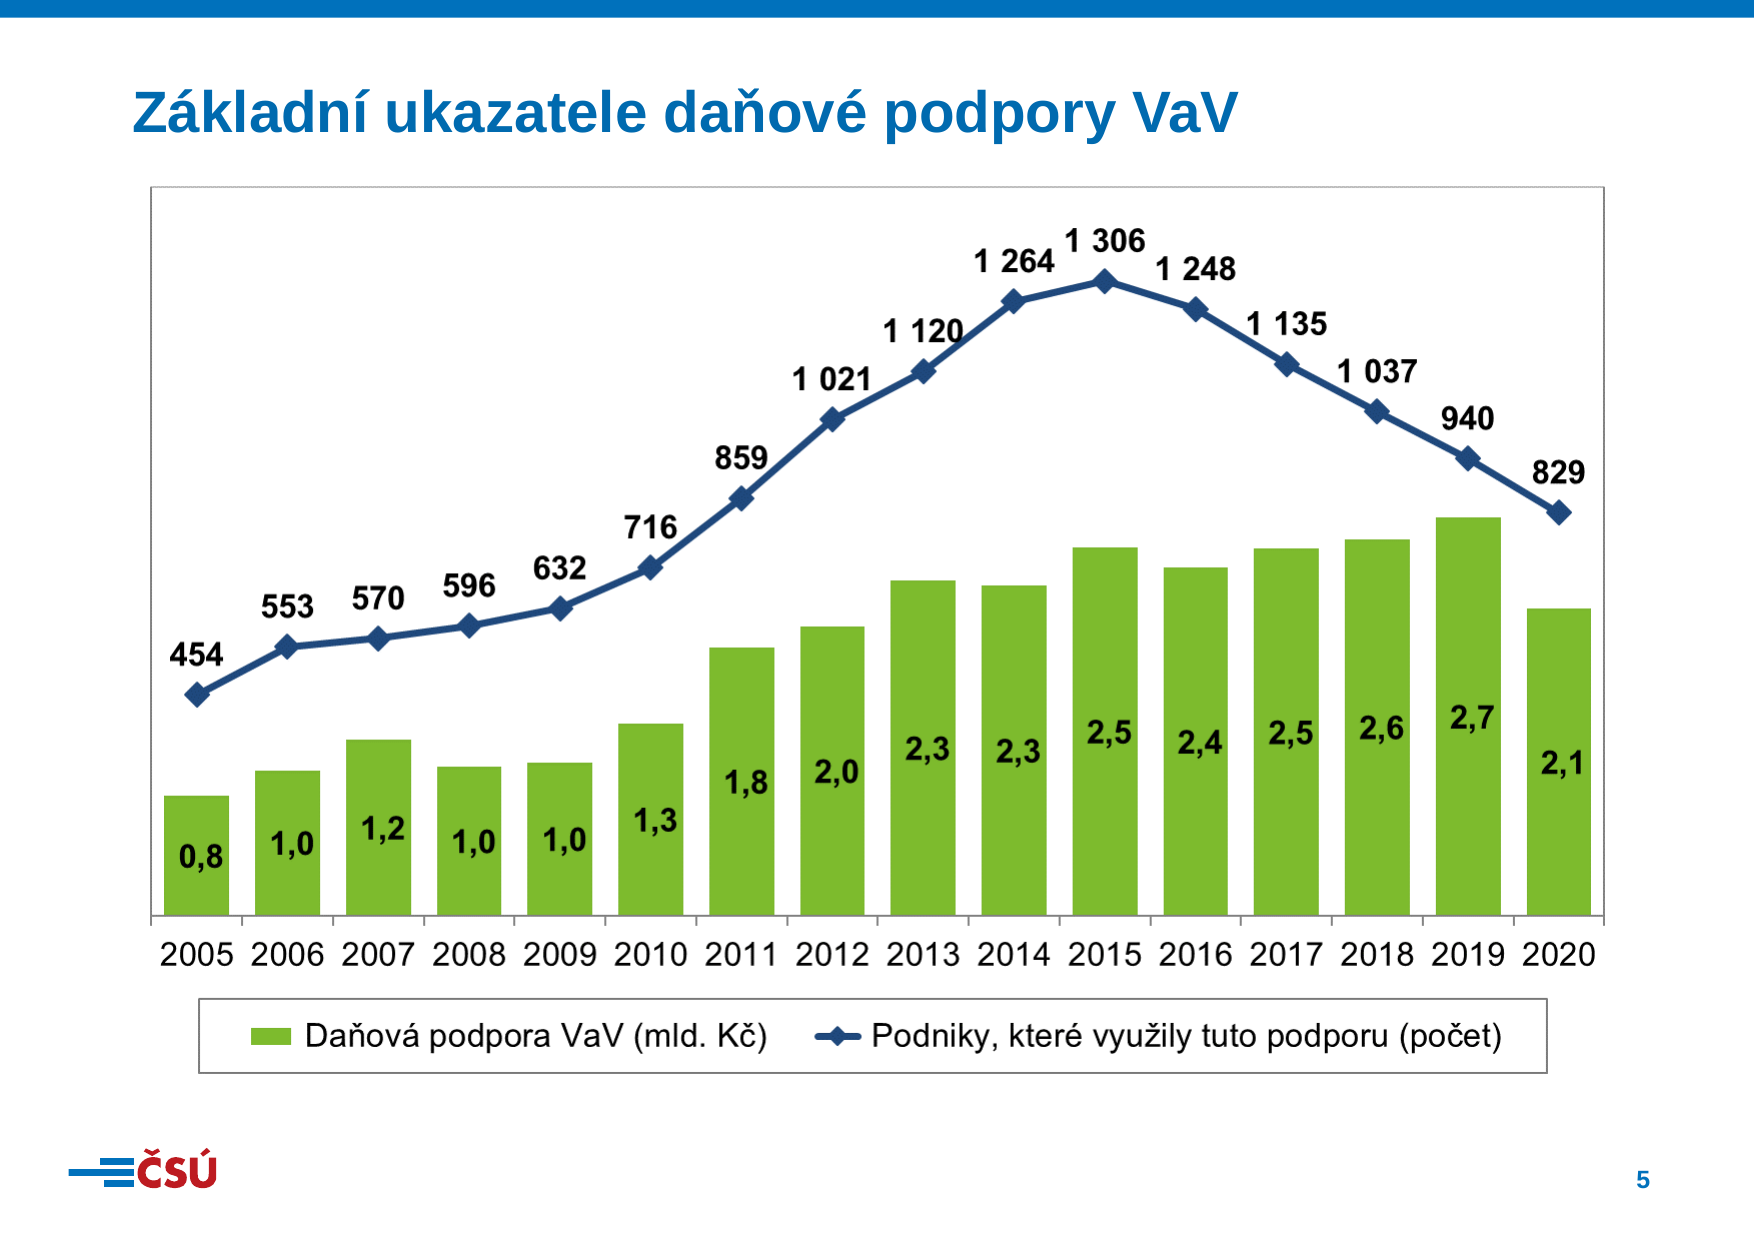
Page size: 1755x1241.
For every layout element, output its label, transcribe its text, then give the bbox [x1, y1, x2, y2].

list Základní ukazatele daňové podpory VaV [132, 73, 1740, 172]
picture [128, 147, 1626, 1093]
